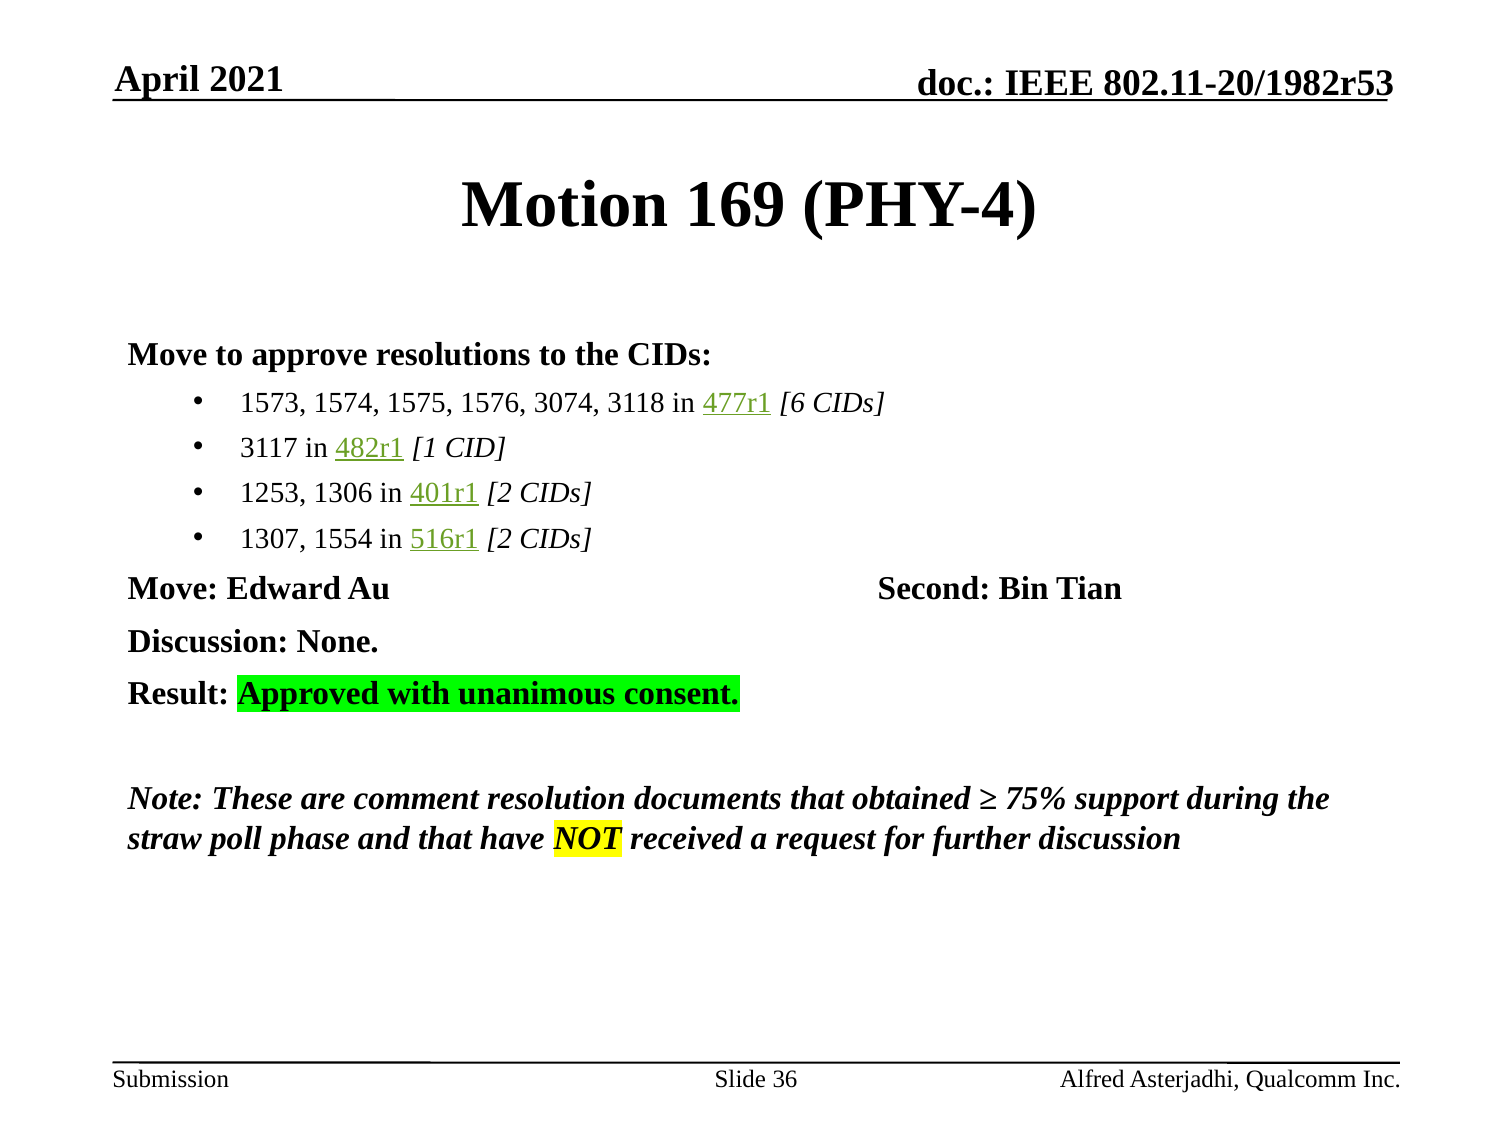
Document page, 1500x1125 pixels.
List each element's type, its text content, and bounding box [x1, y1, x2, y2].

list Move to approve resolutions to the CIDs: 1573, 1574, 1575, 1576, 3074, 3118 in 477r1 [6 CIDs] 3117 in 482r1 [1 CID] 1253, 1306 in 401r1 [2 CIDs] 1307, 1554 in 516r1 [2 CIDs] Move: Edward Au Second: Bin Tian Discussion: None. Result: Approved with unanimous consent. Note: These are comment resolution documents that obtained ≥ 75% support during the straw poll phase and that have NOT received a request for further discussion [112, 324, 1388, 1000]
title Motion 169 (PHY-4) [112, 112, 1388, 288]
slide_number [114, 54, 423, 100]
slide_number Slide 36 [712, 1061, 800, 1123]
footer Alfred Asterjadhi, Qualcomm Inc. [878, 1061, 1402, 1093]
